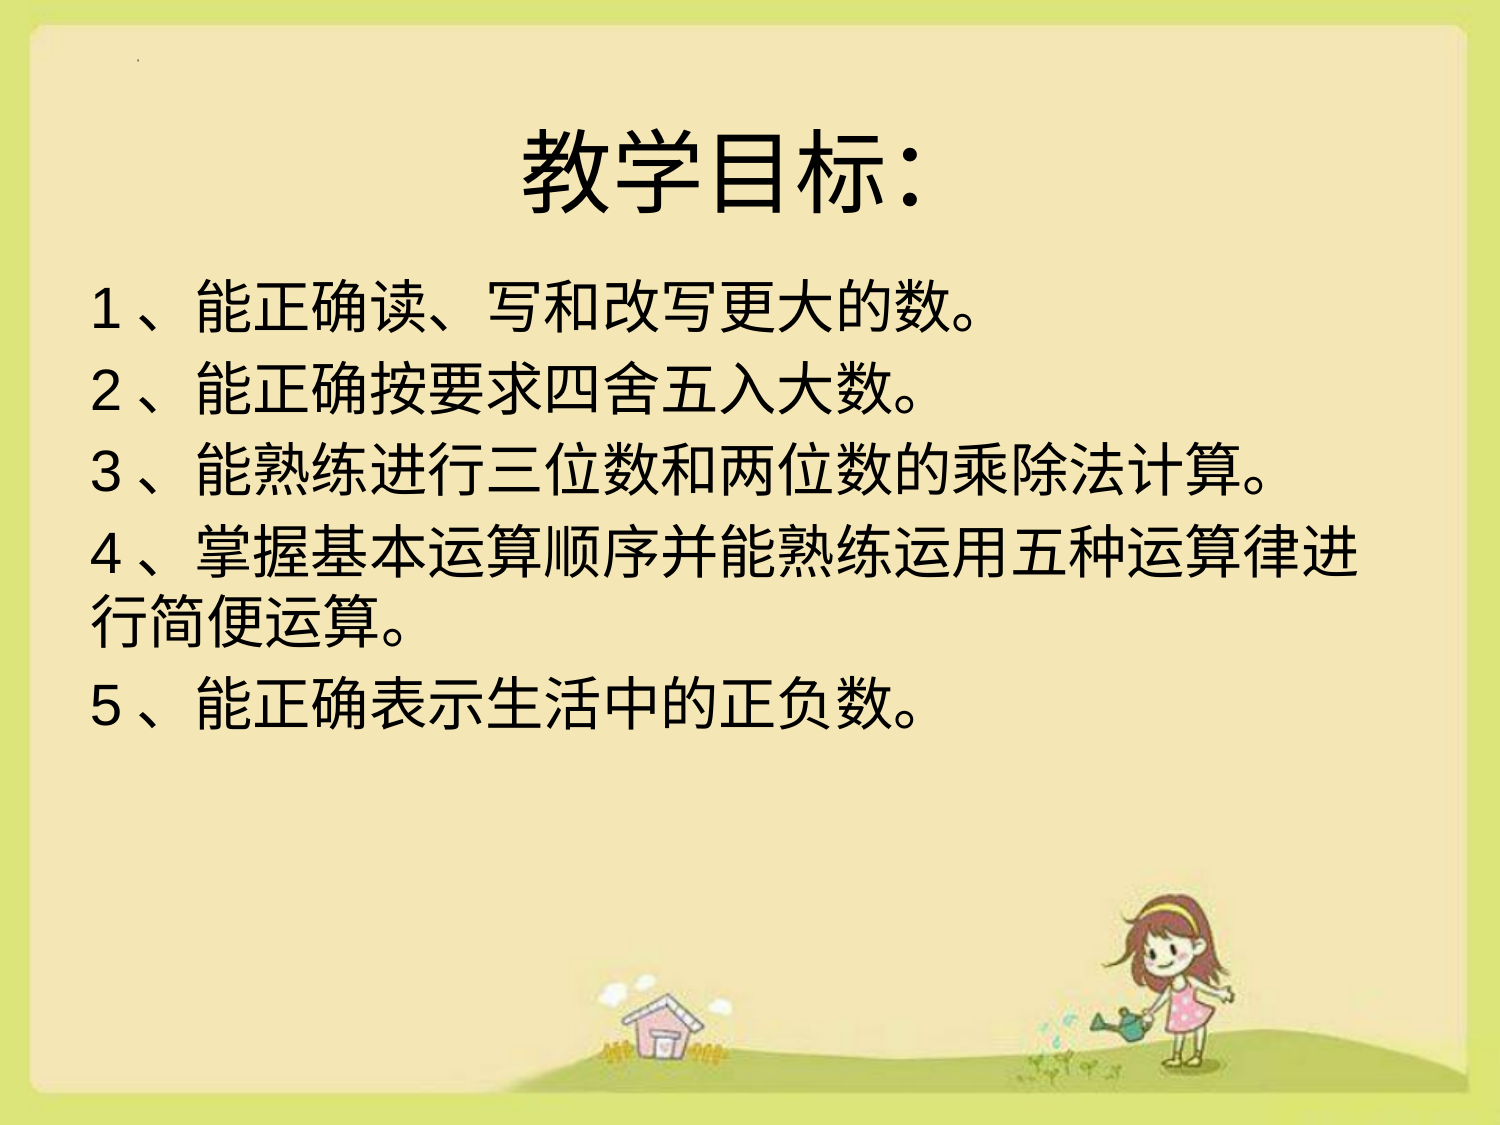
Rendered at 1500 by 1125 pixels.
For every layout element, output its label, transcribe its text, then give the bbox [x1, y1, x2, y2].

title 教学目标： [74, 44, 1426, 233]
list 1、能正确读、写和改写更大的数。 2、能正确按要求四舍五入大数。 3、能熟练进行三位数和两位数的乘除法计算。 4、掌握基本运算顺序并能熟练运用五种运算律进行简便运算。 5、能正确表示生活中的正负数。 [74, 262, 1426, 1006]
picture [0, 0, 1500, 1125]
